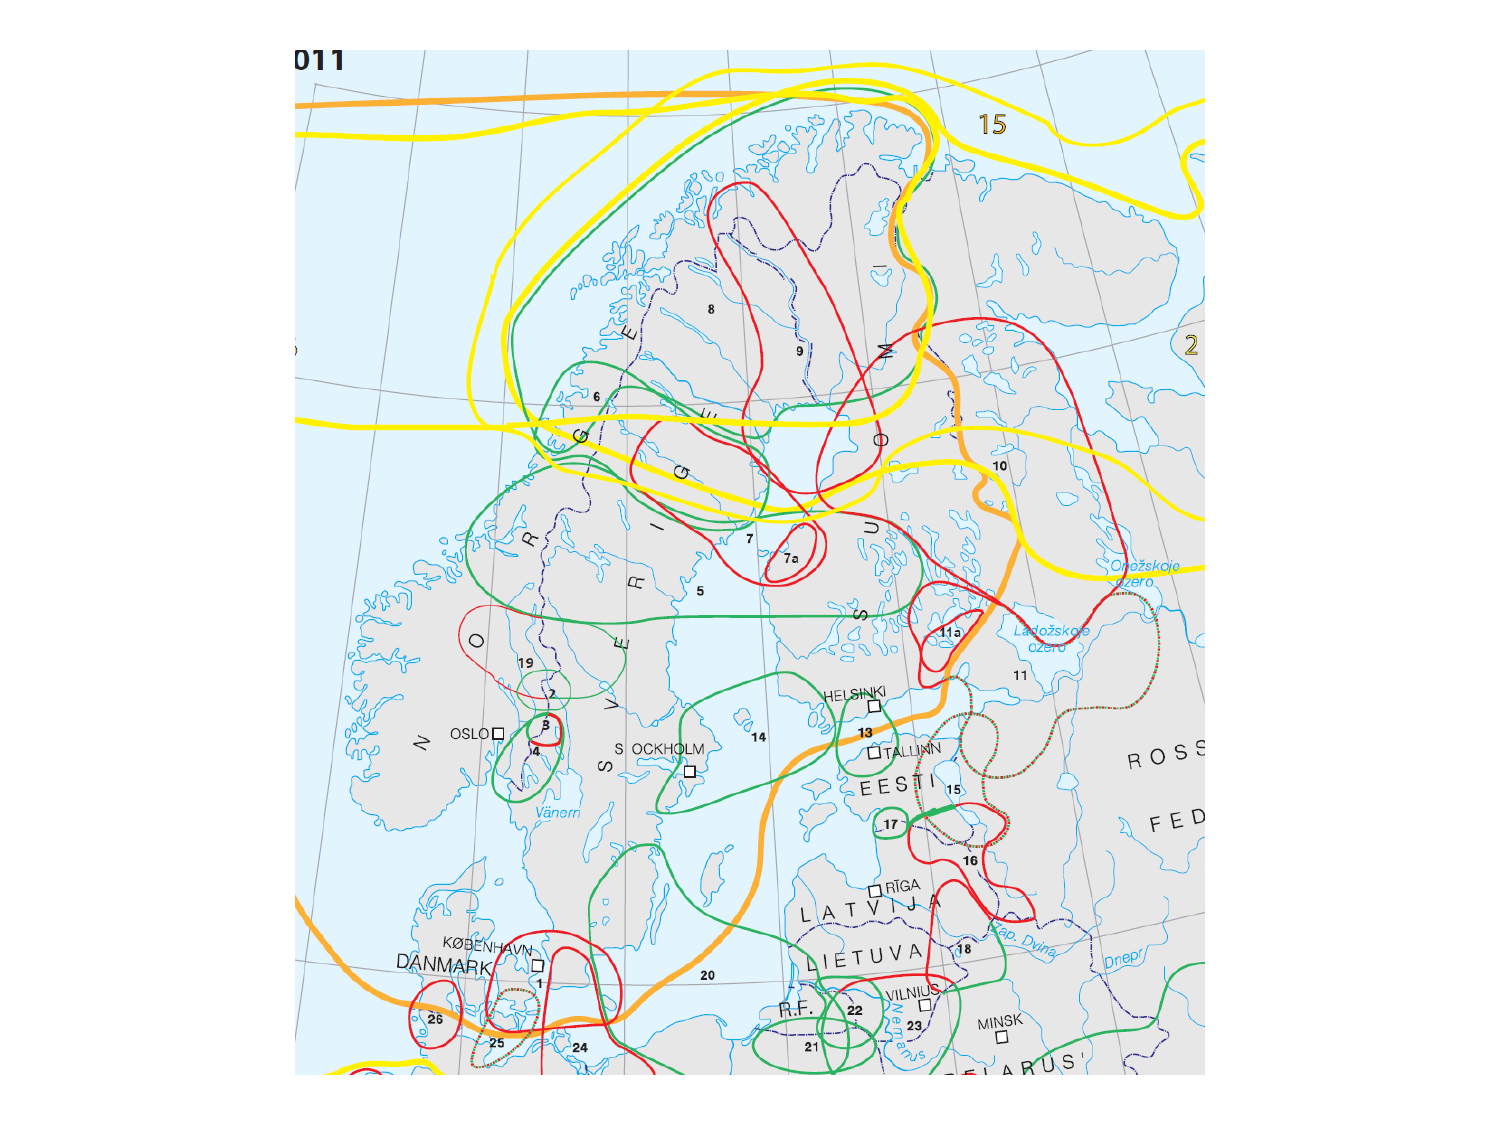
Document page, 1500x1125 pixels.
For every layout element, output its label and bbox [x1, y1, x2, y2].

picture [294, 49, 1206, 1076]
